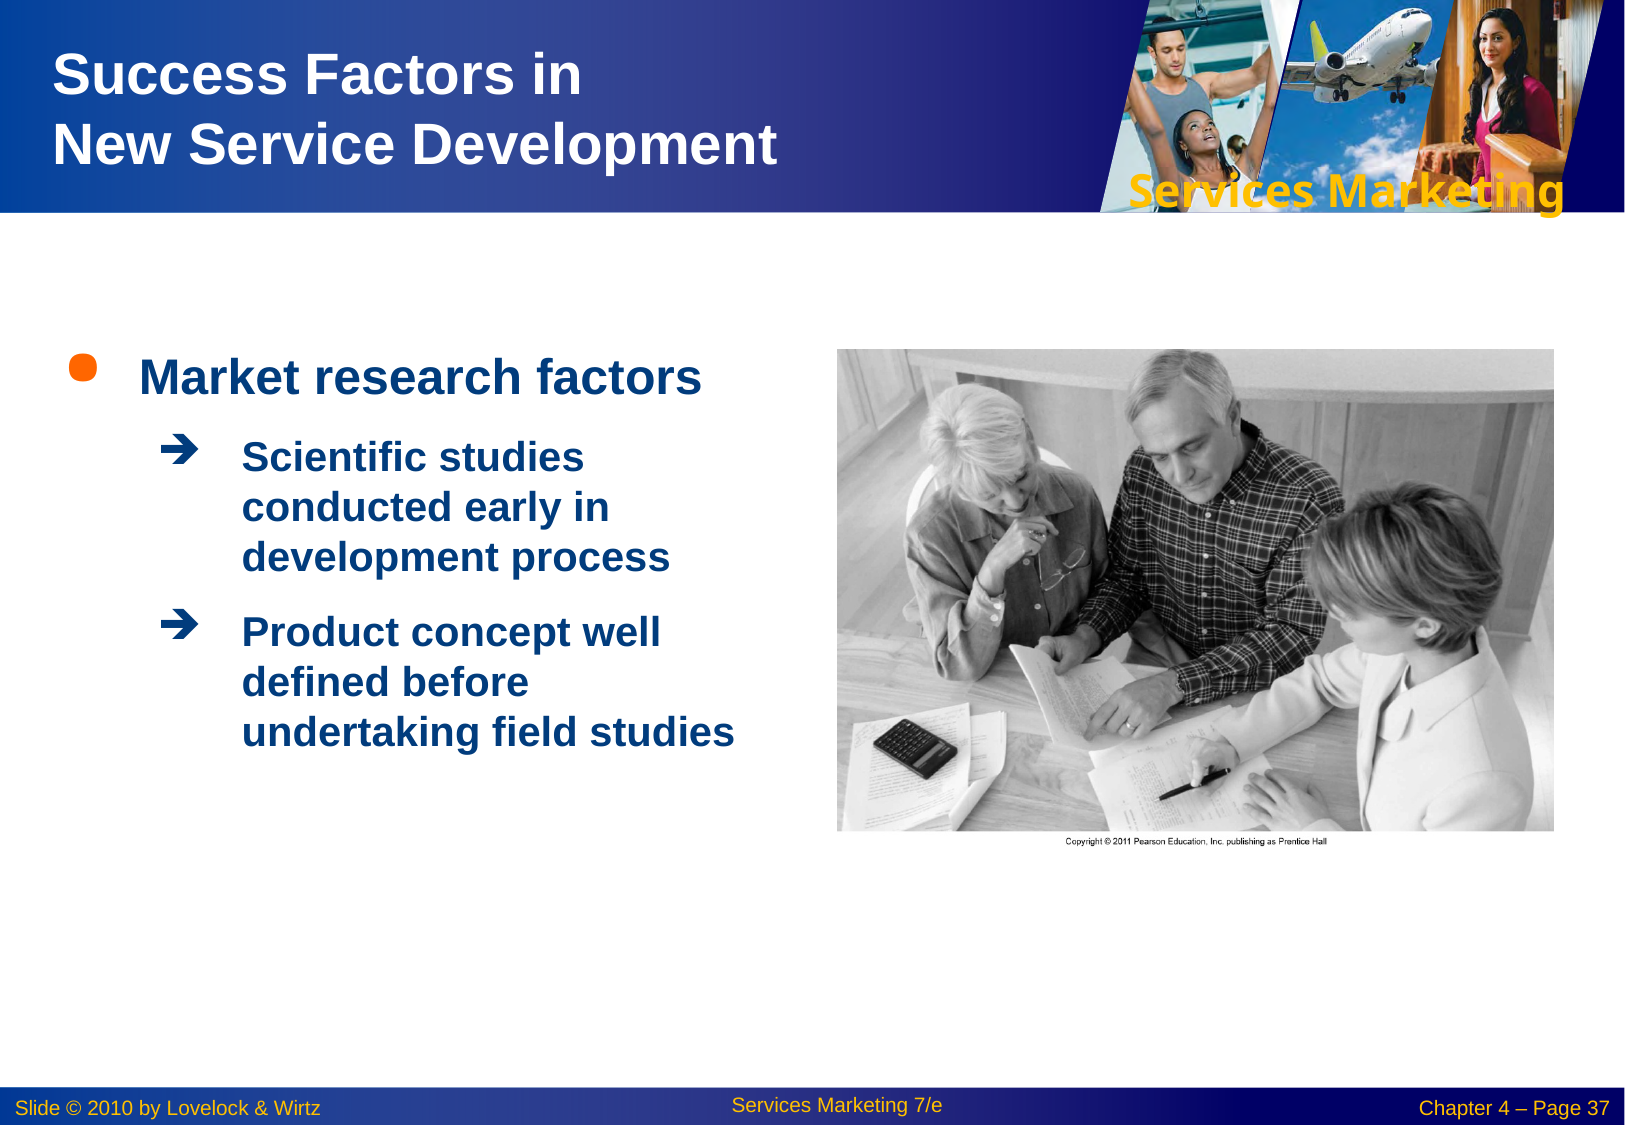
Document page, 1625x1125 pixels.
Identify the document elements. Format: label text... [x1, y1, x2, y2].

list Market research factors Scientific studies conducted early in development process Product concept well defined before undertaking field studies [49, 336, 788, 1125]
picture [1546, 187, 1556, 202]
picture [1162, 186, 1172, 192]
picture [1100, 0, 1604, 213]
picture [836, 349, 1554, 854]
title Success Factors in New Service Development [36, 37, 1088, 176]
